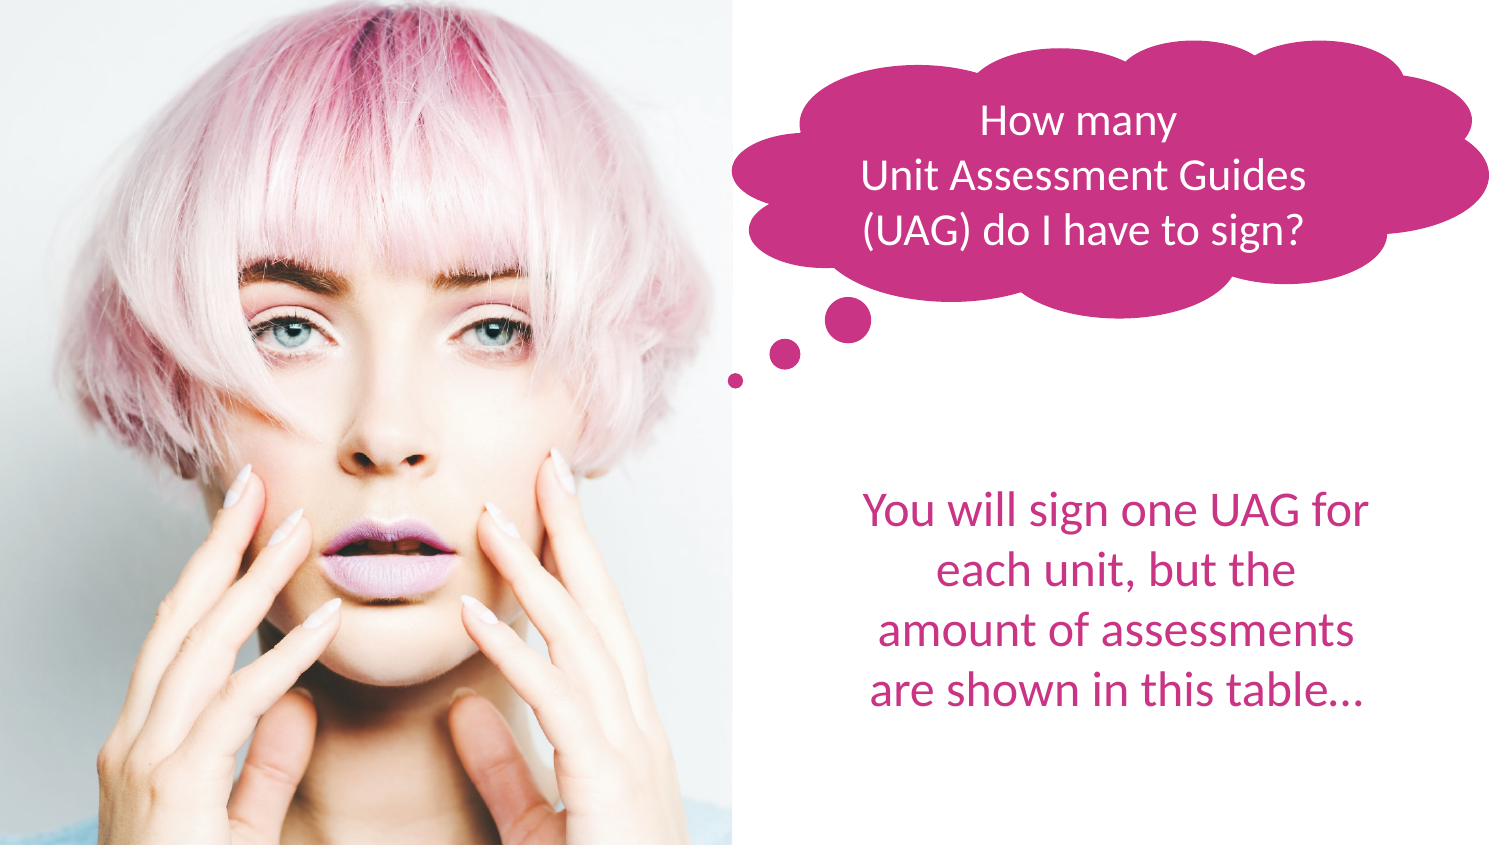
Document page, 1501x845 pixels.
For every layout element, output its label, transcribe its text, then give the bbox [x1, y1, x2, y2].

text_box How many Unit Assessment Guides (UAG) do I have to sign? [822, 294, 874, 346]
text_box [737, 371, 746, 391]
text_box You will sign one UAG for each unit, but the amount of assessments are shown in this table… [818, 309, 1414, 820]
picture [0, 0, 733, 845]
text_box [737, 20, 1501, 844]
text_box How many Unit Assessment Guides (UAG) do I have to sign? [767, 336, 803, 372]
text_box How many Unit Assessment Guides (UAG) do I have to sign? [737, 38, 1492, 321]
